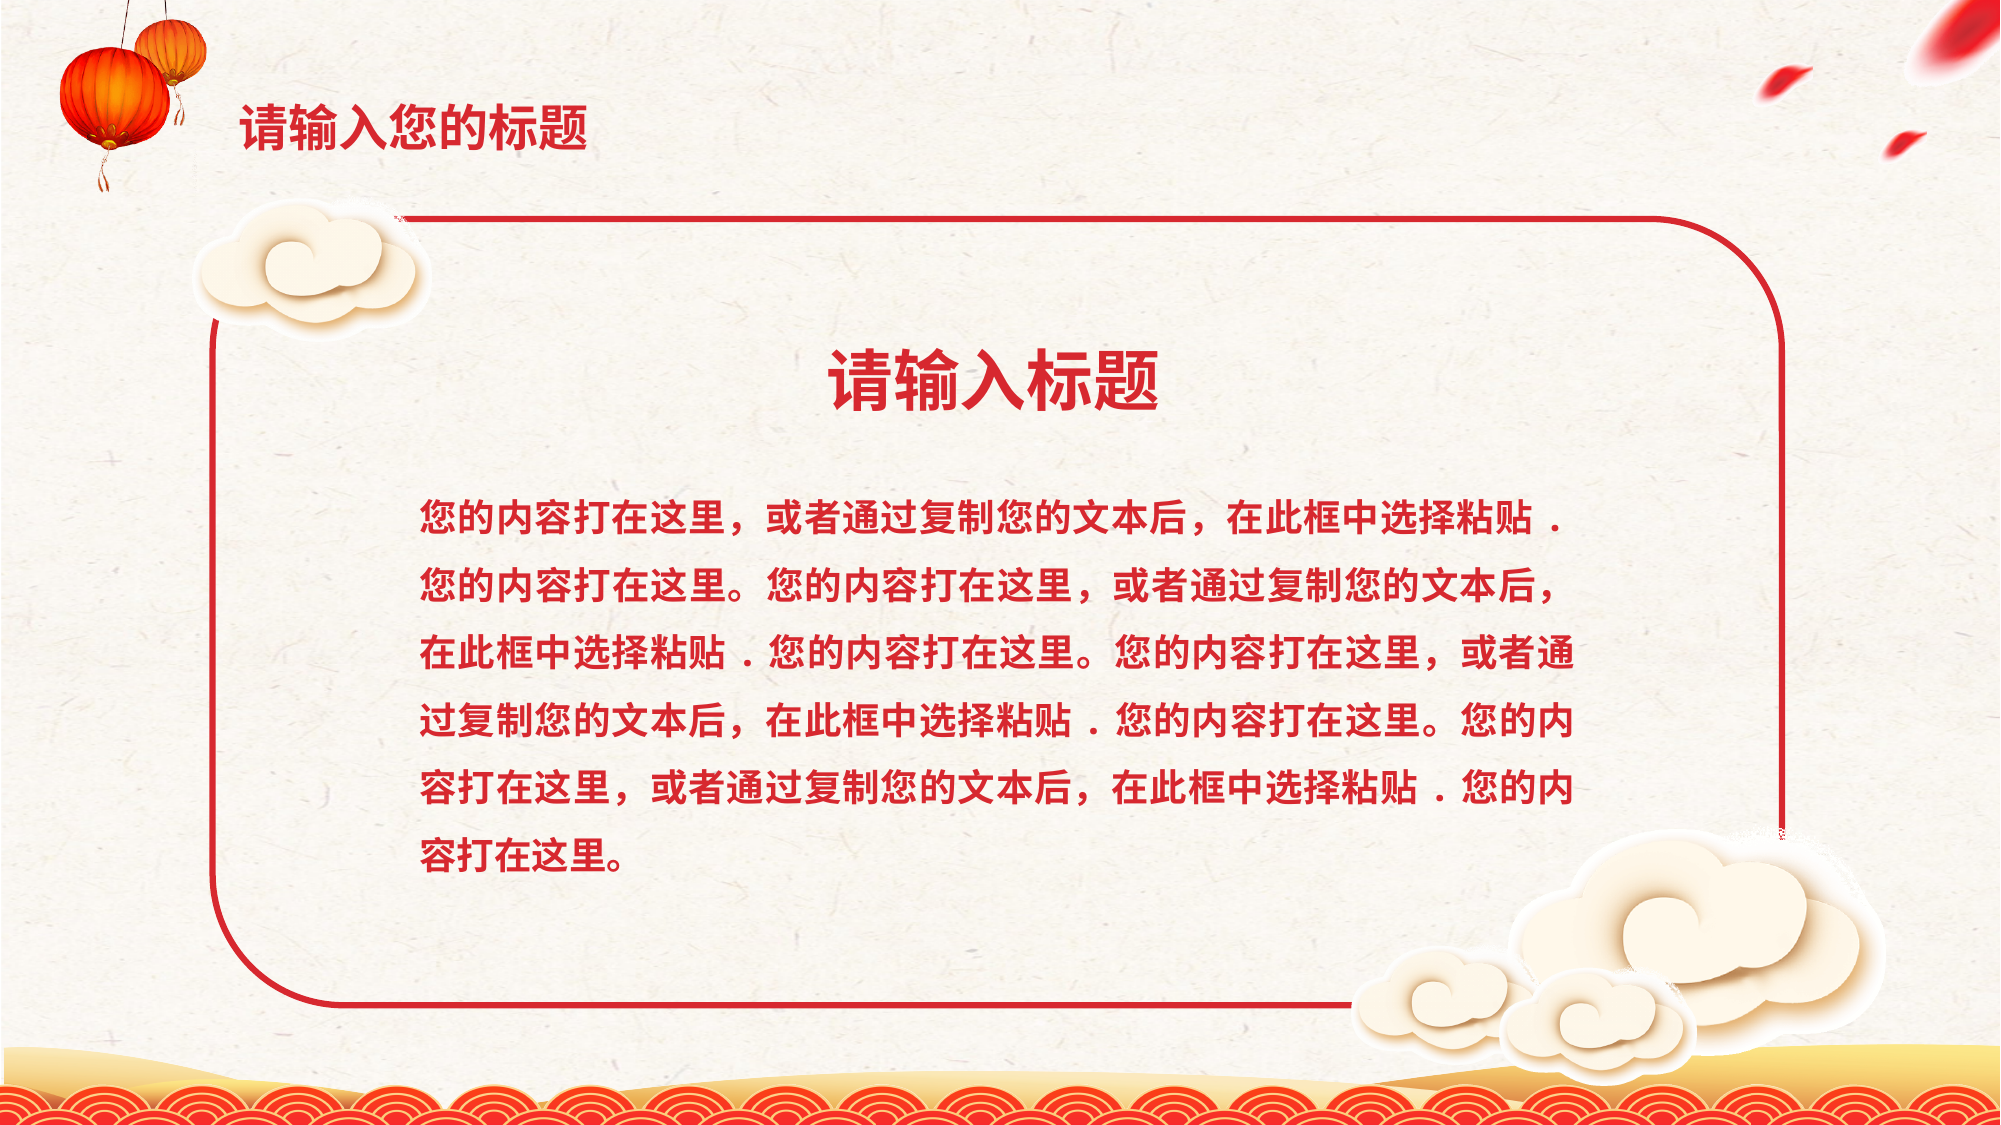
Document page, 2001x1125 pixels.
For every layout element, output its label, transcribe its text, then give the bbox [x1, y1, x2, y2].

text_box 您的内容打在这里，或者通过复制您的文本后，在此框中选择粘贴.您的内容打在这里。您的内容打在这里，或者通过复制您的文本后，在此框中选择粘贴.您的内容打在这里。您的内容打在这里，或者通过复制您的文本后，在此框中选择粘贴.您的内容打在这里。您的内容打在这里，或者通过复制您的文本后，在此框中选择粘贴.您的内容打在这里。 [419, 471, 1576, 877]
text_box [0, 1044, 2000, 1125]
text_box [211, 217, 1783, 1007]
picture [3, 0, 2000, 1086]
text_box 请输入您的标题 [241, 88, 624, 164]
text_box 请输入标题 [811, 331, 1189, 427]
